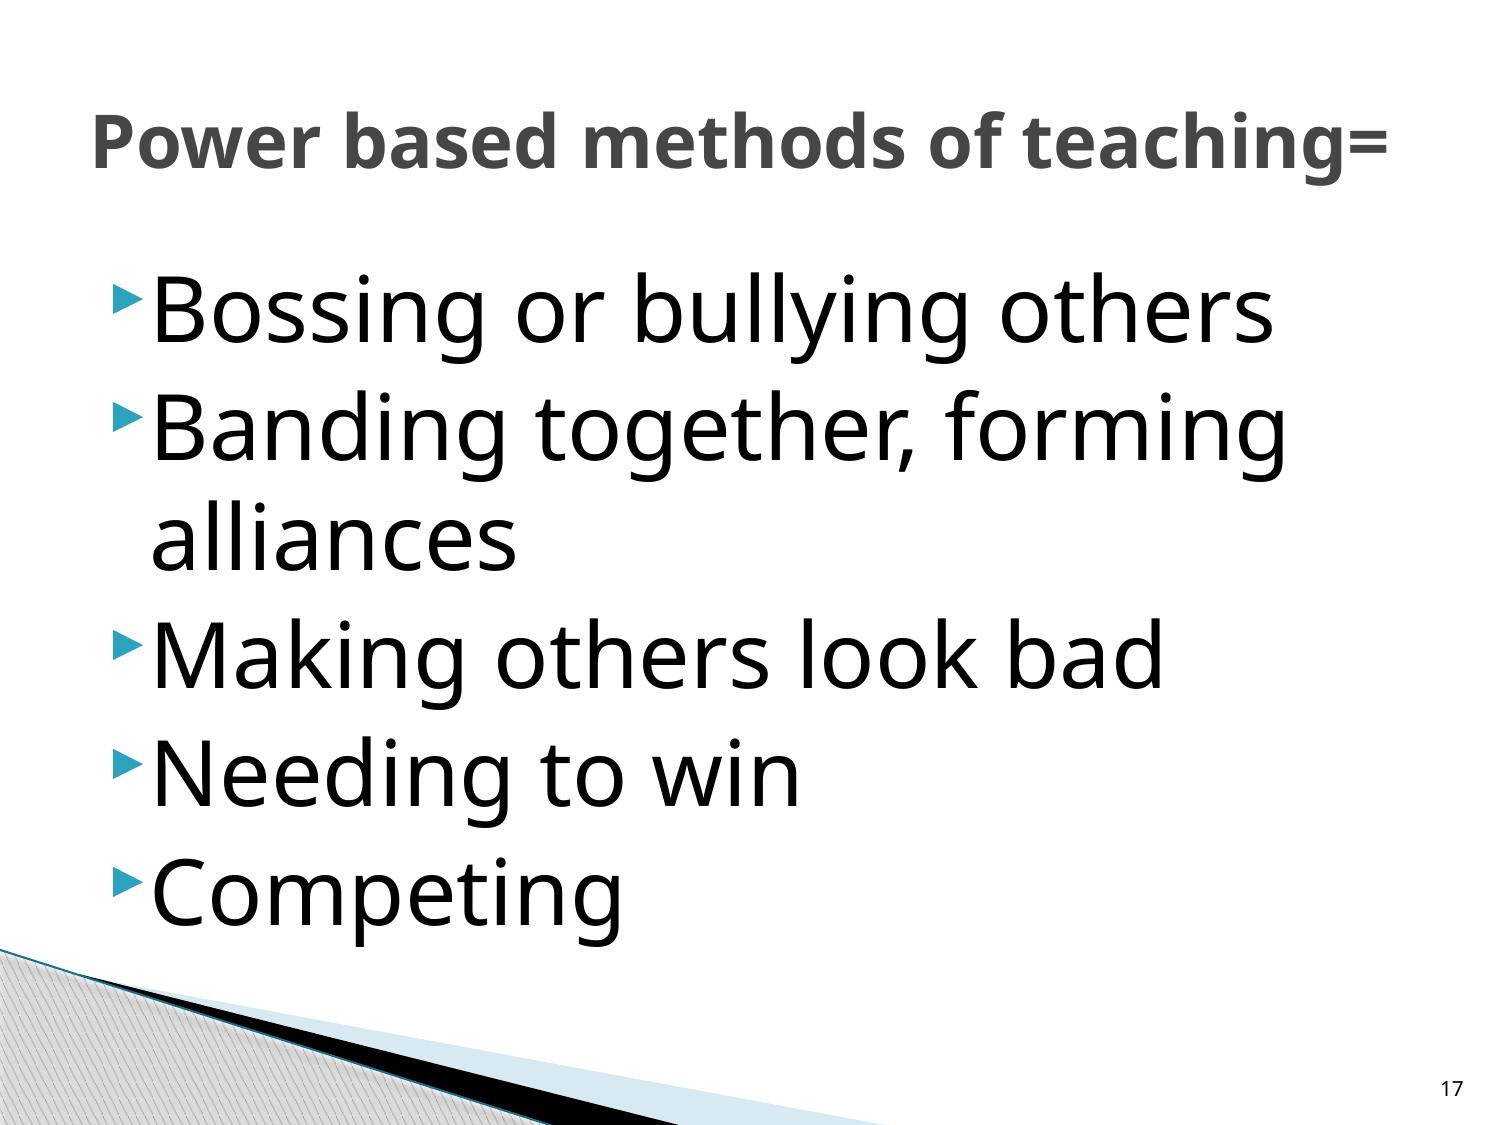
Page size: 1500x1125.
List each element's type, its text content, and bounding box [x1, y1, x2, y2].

slide_number 17 [1418, 1051, 1479, 1112]
list Bossing or bullying others Banding together, forming alliances Making others look bad Needing to win Competing [75, 243, 1425, 986]
title Power based methods of teaching= [75, 45, 1425, 233]
